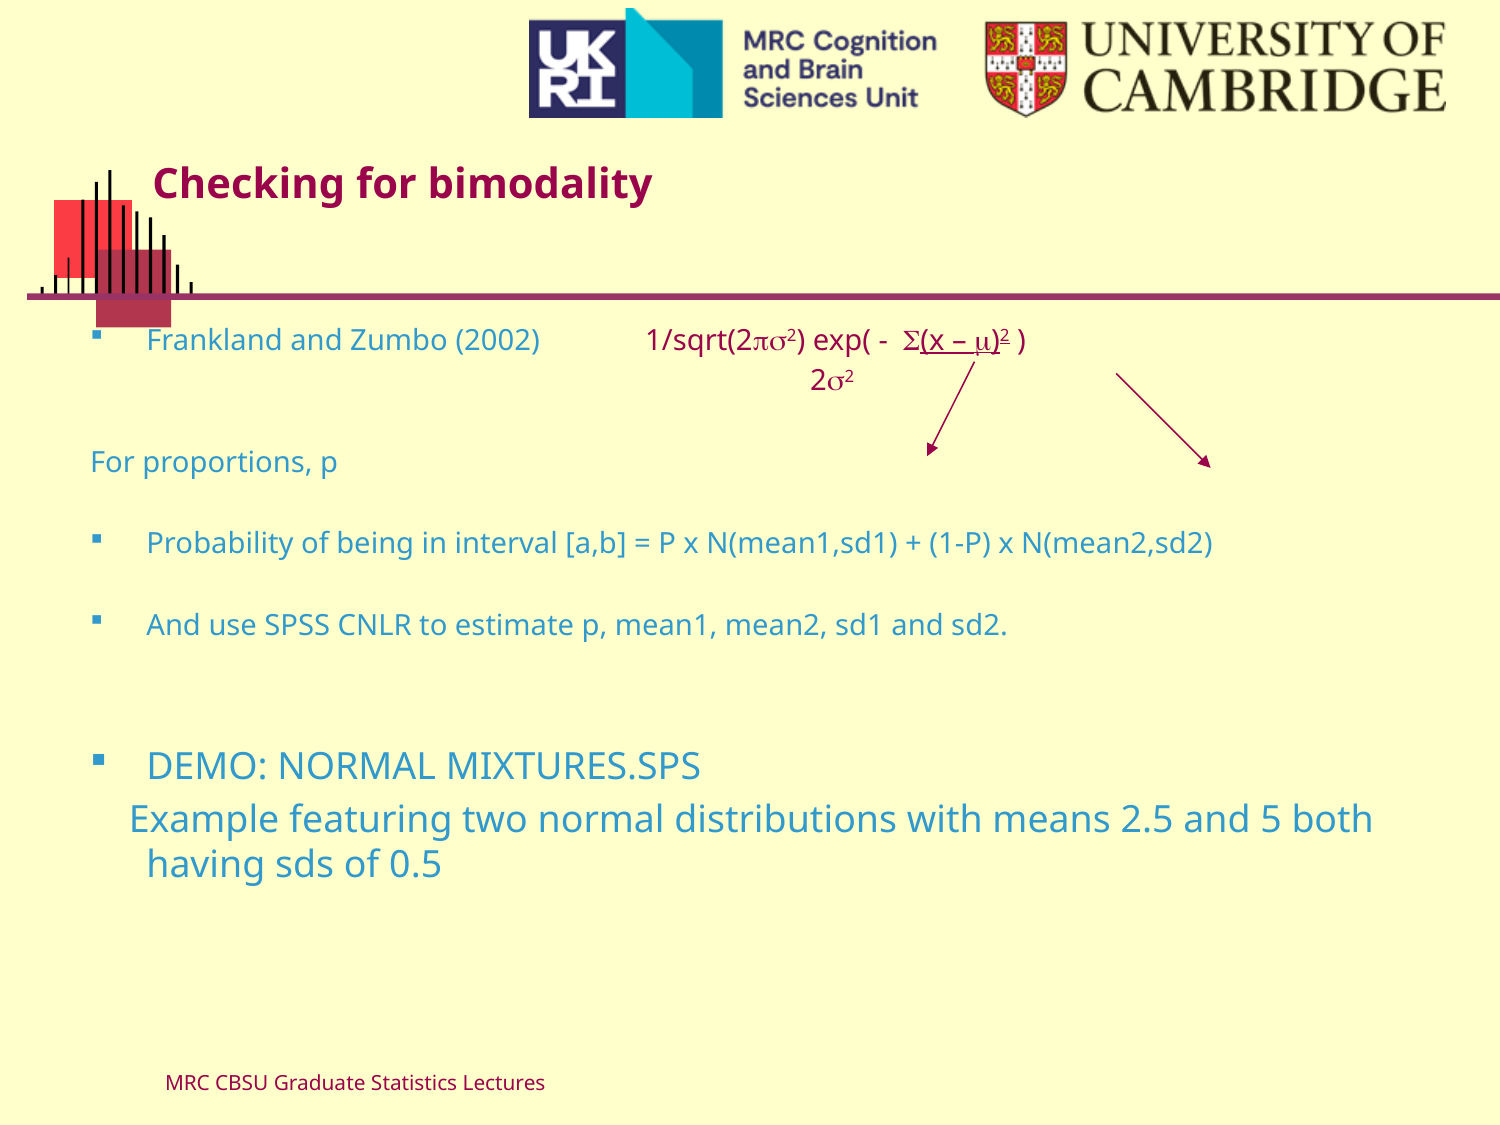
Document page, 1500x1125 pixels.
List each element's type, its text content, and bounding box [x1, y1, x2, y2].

text_box [1116, 373, 1211, 468]
picture [529, 8, 1446, 118]
title Checking for bimodality [137, 137, 988, 233]
list Frankland and Zumbo (2002) 1/sqrt(2ps2) exp( - S(x – m)2 ) 2s2 For proportions, p Probability of being in interval [a,b] = P x N(mean1,sd1) + (1-P) x N(mean2,sd2) And use SPSS CNLR to estimate p, mean1, mean2, sd1 and sd2. DEMO: NORMAL MIXTURES.SPS Example featuring two normal distributions with means 2.5 and 5 both having sds of 0.5 [75, 262, 1425, 1038]
text_box [927, 361, 975, 457]
footer MRC CBSU Graduate Statistics Lectures [149, 1062, 988, 1101]
